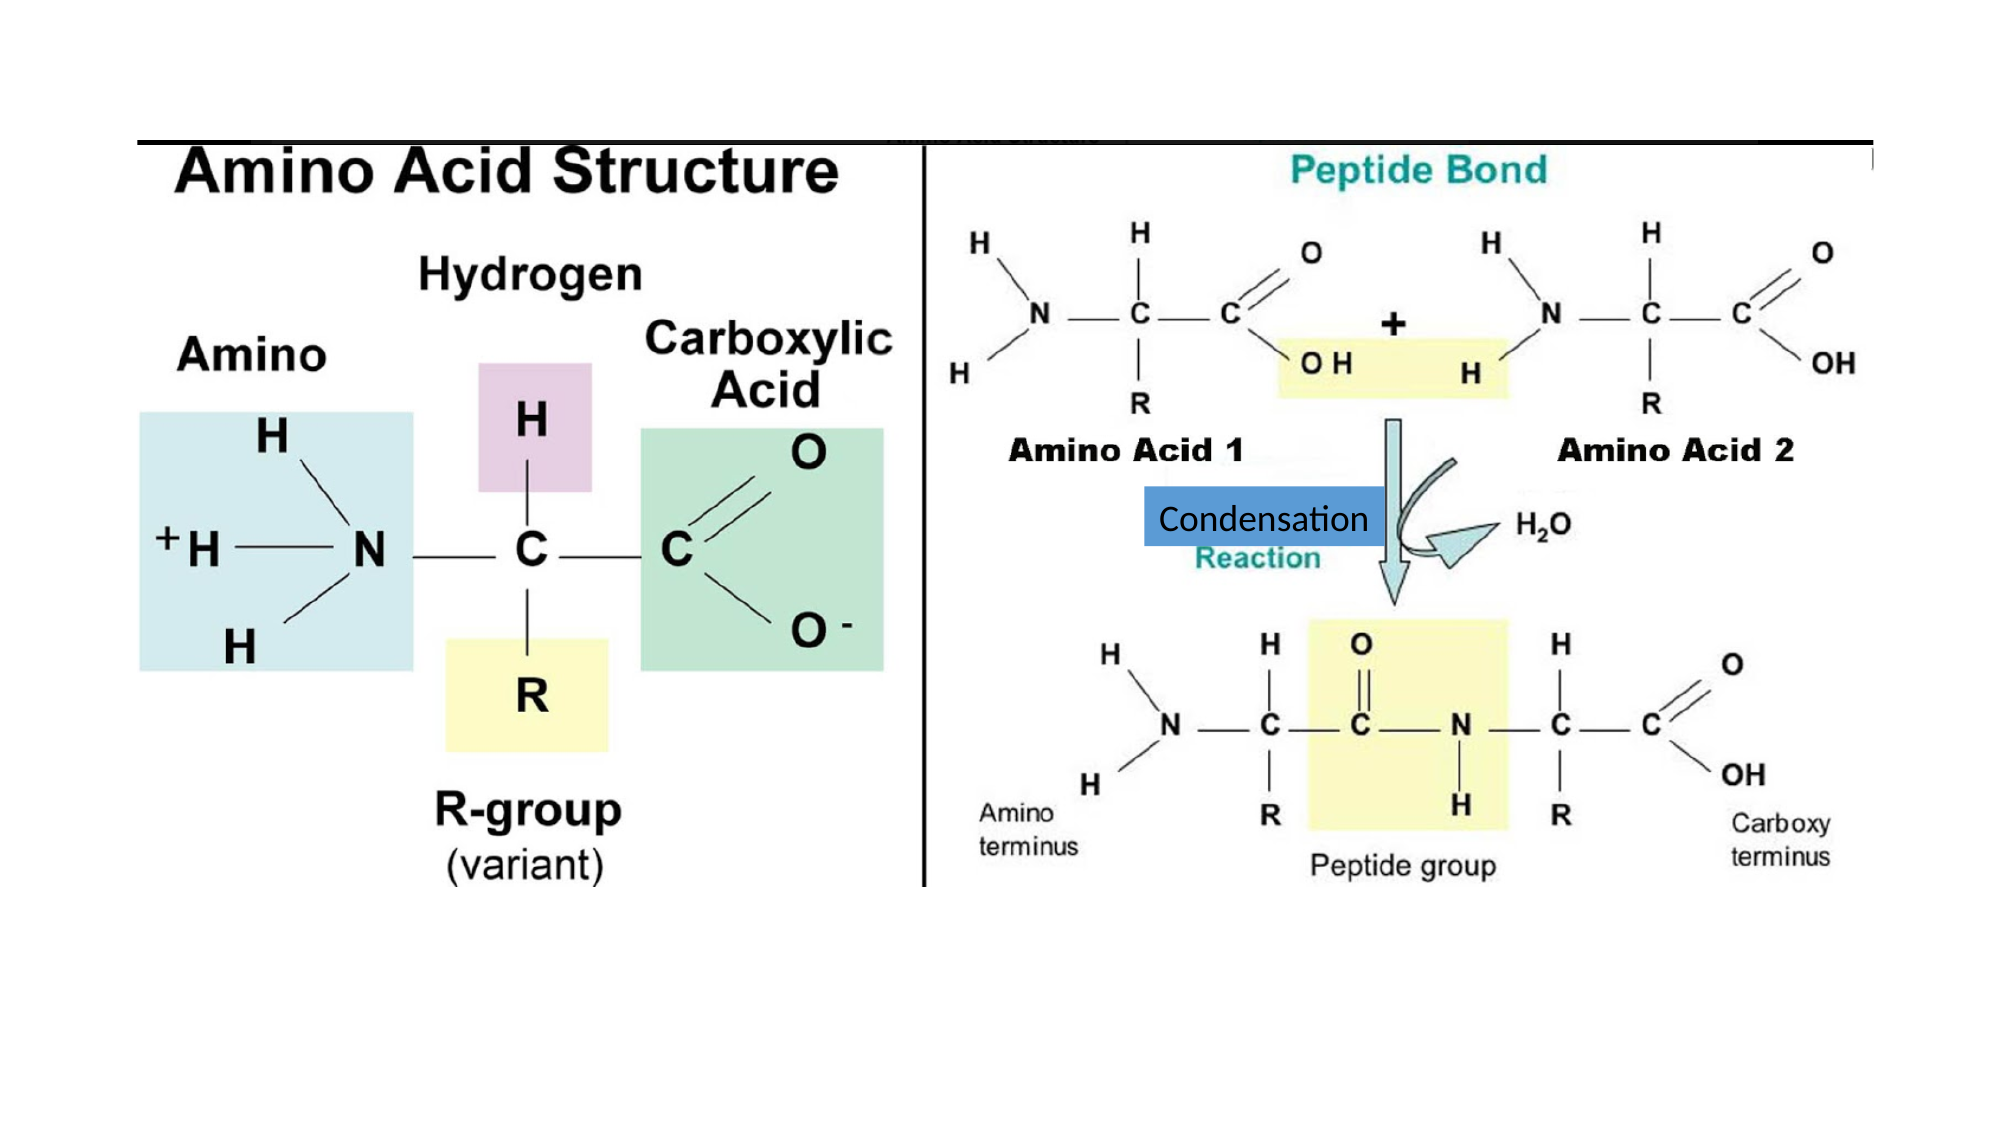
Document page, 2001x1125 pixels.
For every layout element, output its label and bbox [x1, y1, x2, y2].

list [137, 140, 1874, 887]
